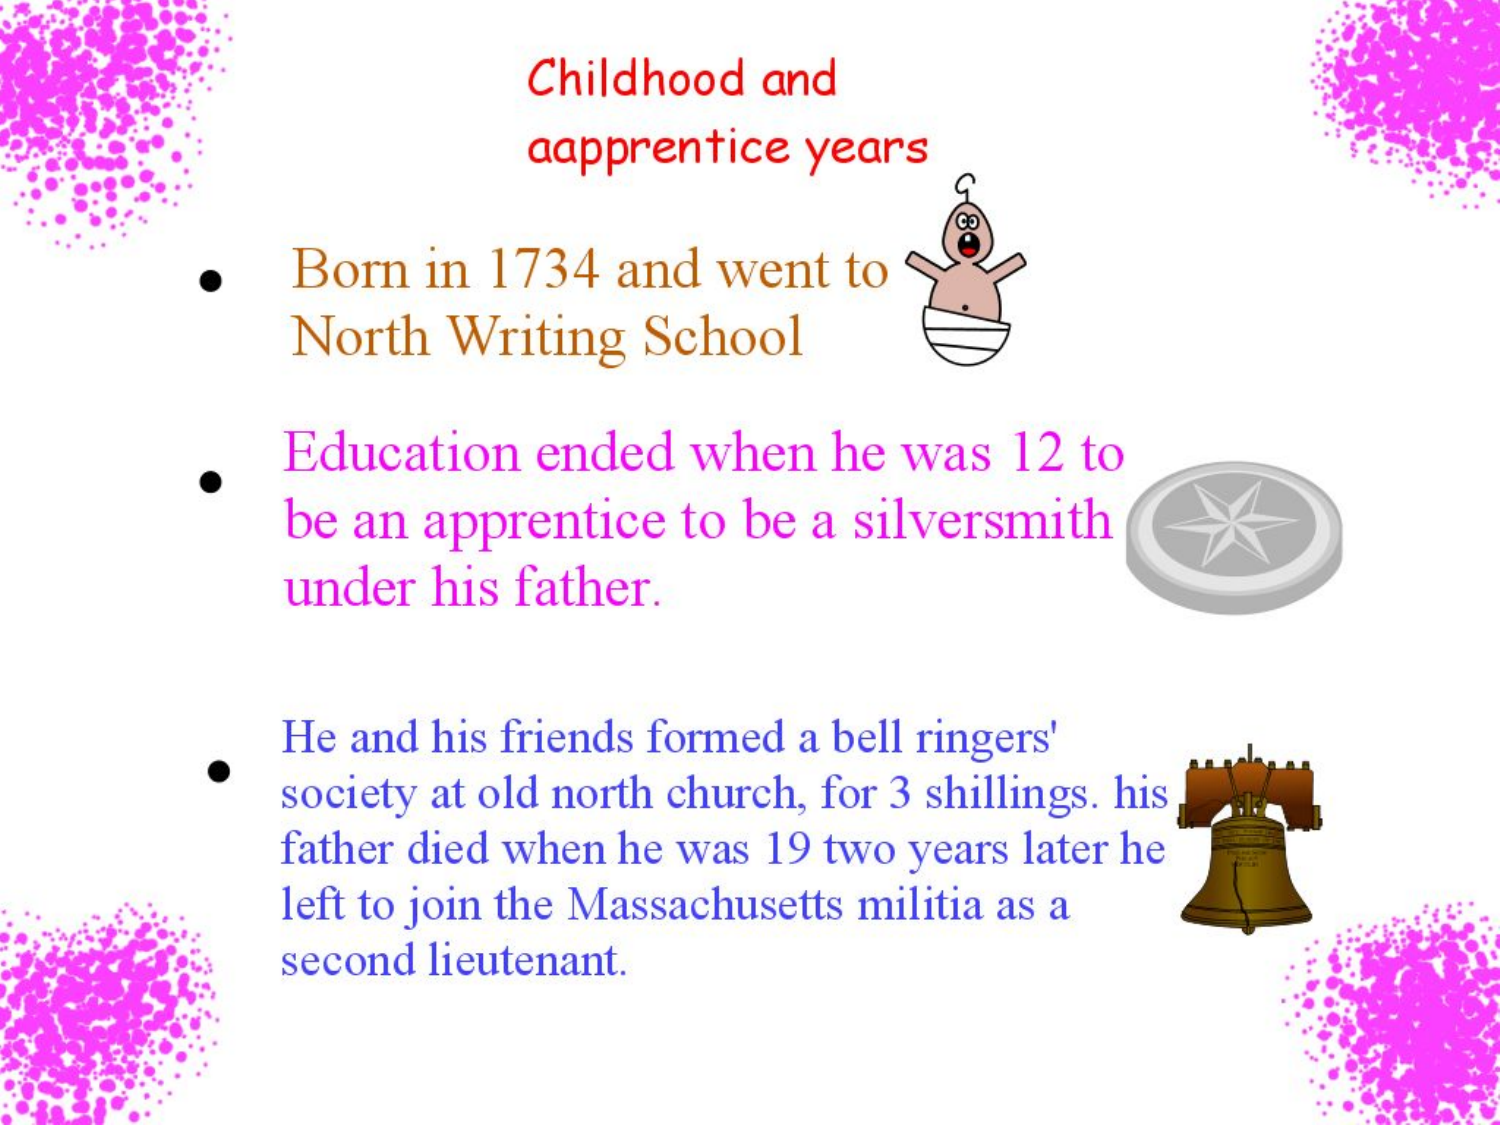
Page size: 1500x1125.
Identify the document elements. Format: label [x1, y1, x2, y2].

list [0, 0, 1500, 1125]
